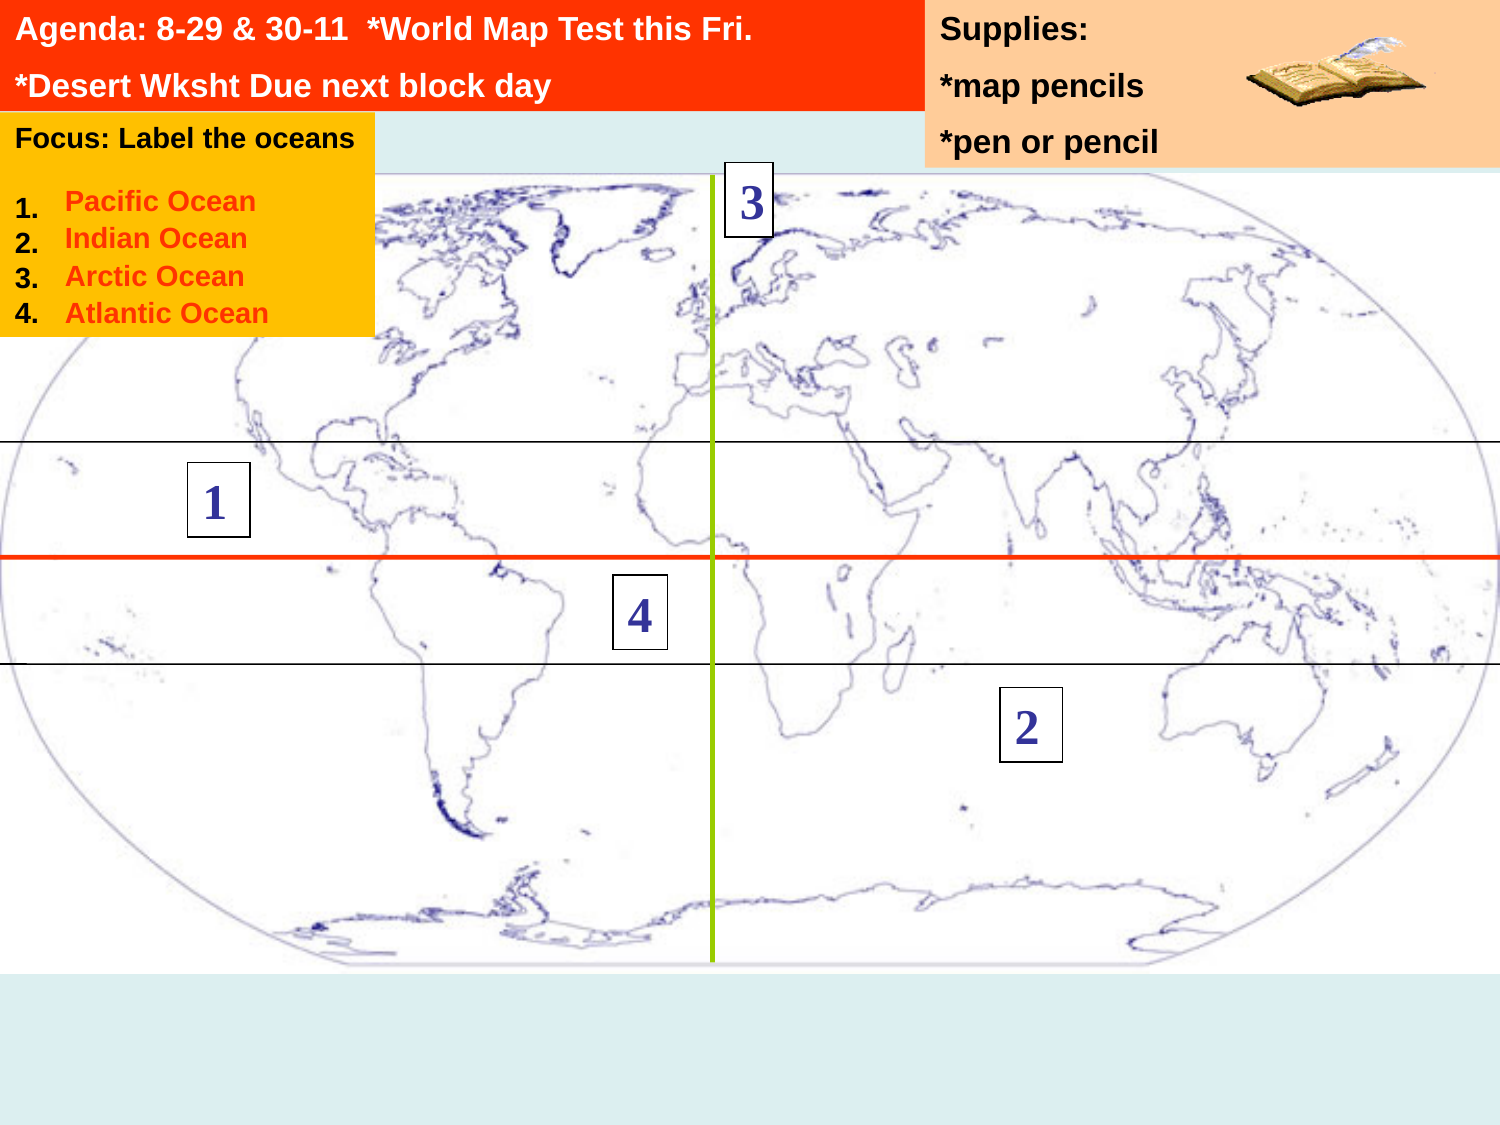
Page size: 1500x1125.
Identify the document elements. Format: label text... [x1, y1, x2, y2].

picture [0, 173, 1500, 975]
text_box Supplies: *map pencils *pen or pencil [924, 0, 1500, 168]
picture [1237, 37, 1469, 135]
text_box Agenda: 8-29 & 30-11 *World Map Test this Fri. *Desert Wksht Due next block day [0, 0, 924, 112]
text_box 3 [724, 162, 774, 172]
text_box Focus: Label the oceans 1. 2. 3. 4. [0, 112, 375, 172]
